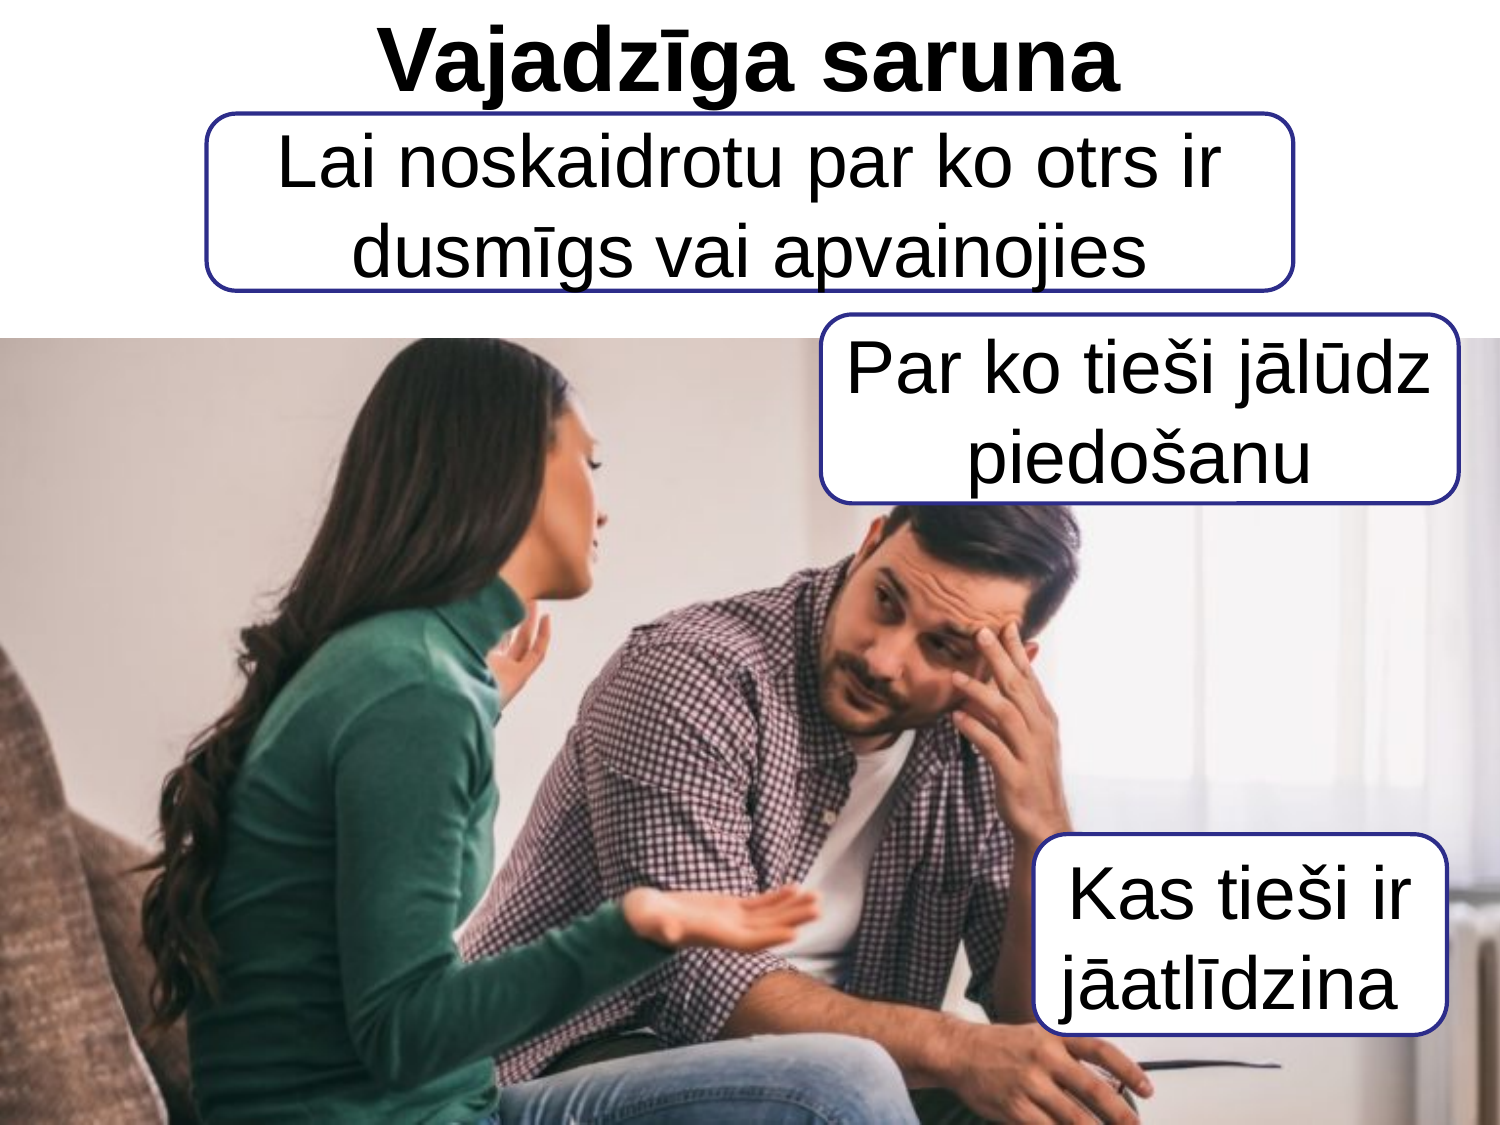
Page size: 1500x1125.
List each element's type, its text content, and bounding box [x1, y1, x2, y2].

title Vajadzīga saruna [456, 0, 1425, 109]
text_box [25, 0, 456, 150]
text_box Lai noskaidrotu par ko otrs ir dusmīgs vai apvainojies [204, 111, 1296, 293]
text_box Par ko tieši jālūdz piedošanu [820, 312, 1460, 336]
picture [0, 337, 1500, 1125]
